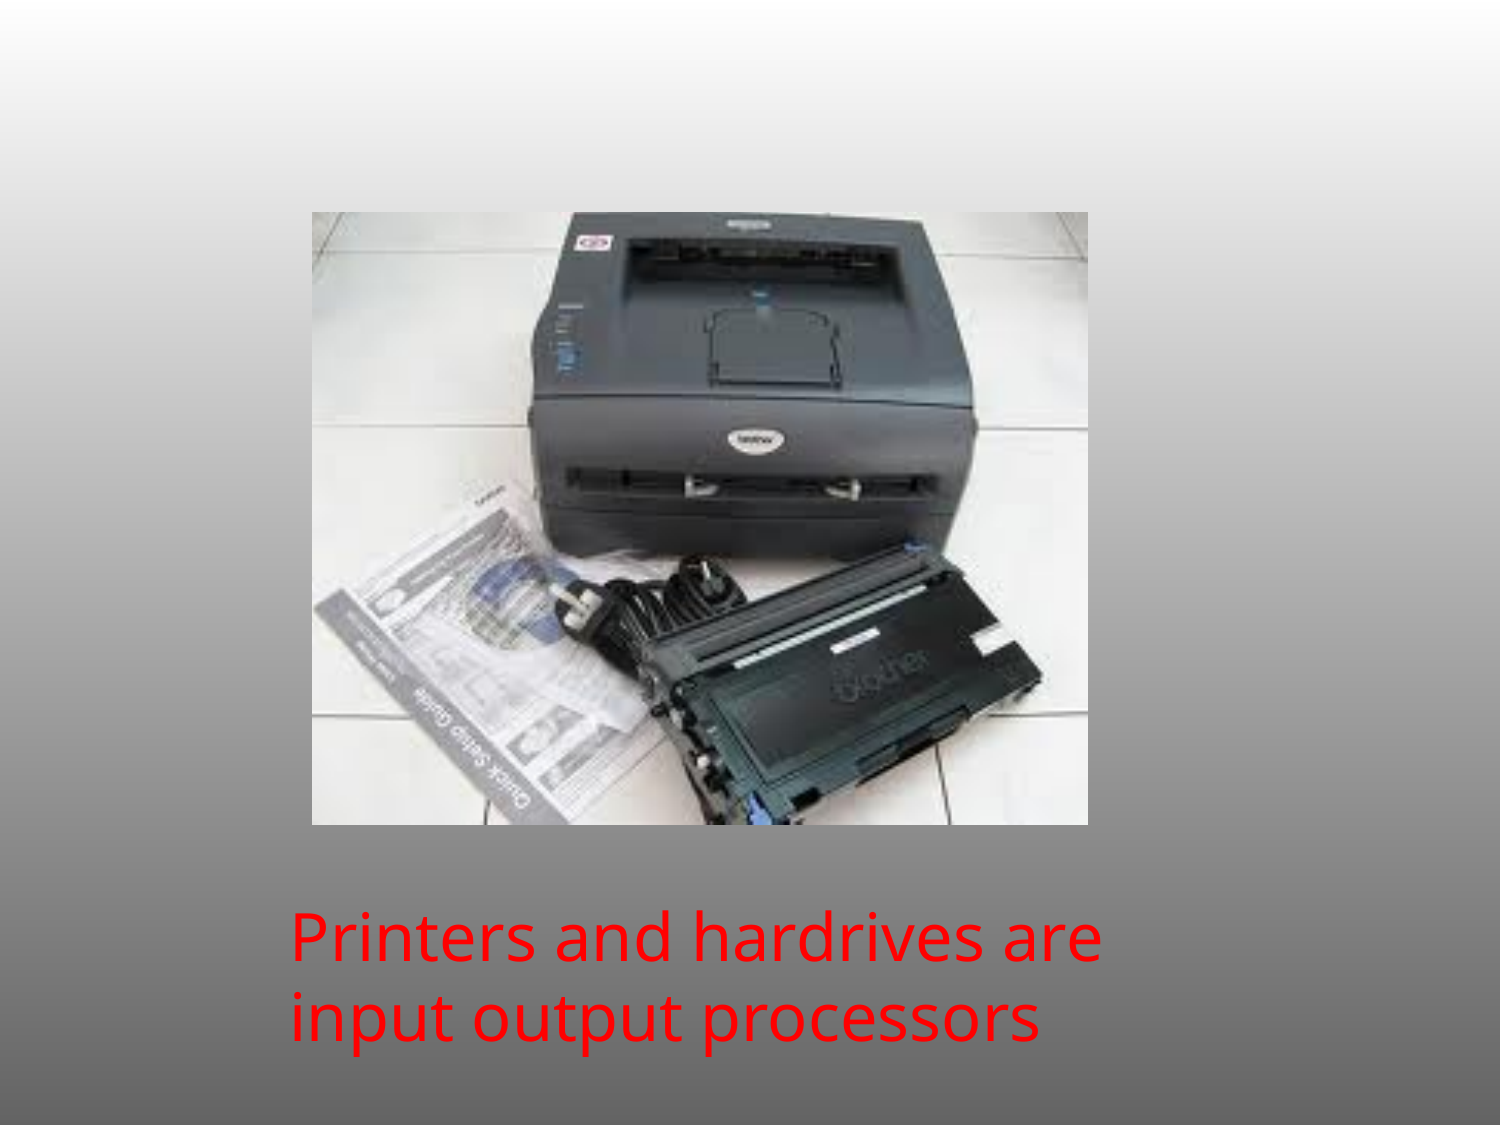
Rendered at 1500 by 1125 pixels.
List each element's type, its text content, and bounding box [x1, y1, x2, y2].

text_box Printers and hardrives are input output processors [274, 887, 1163, 1063]
picture [312, 212, 1088, 825]
